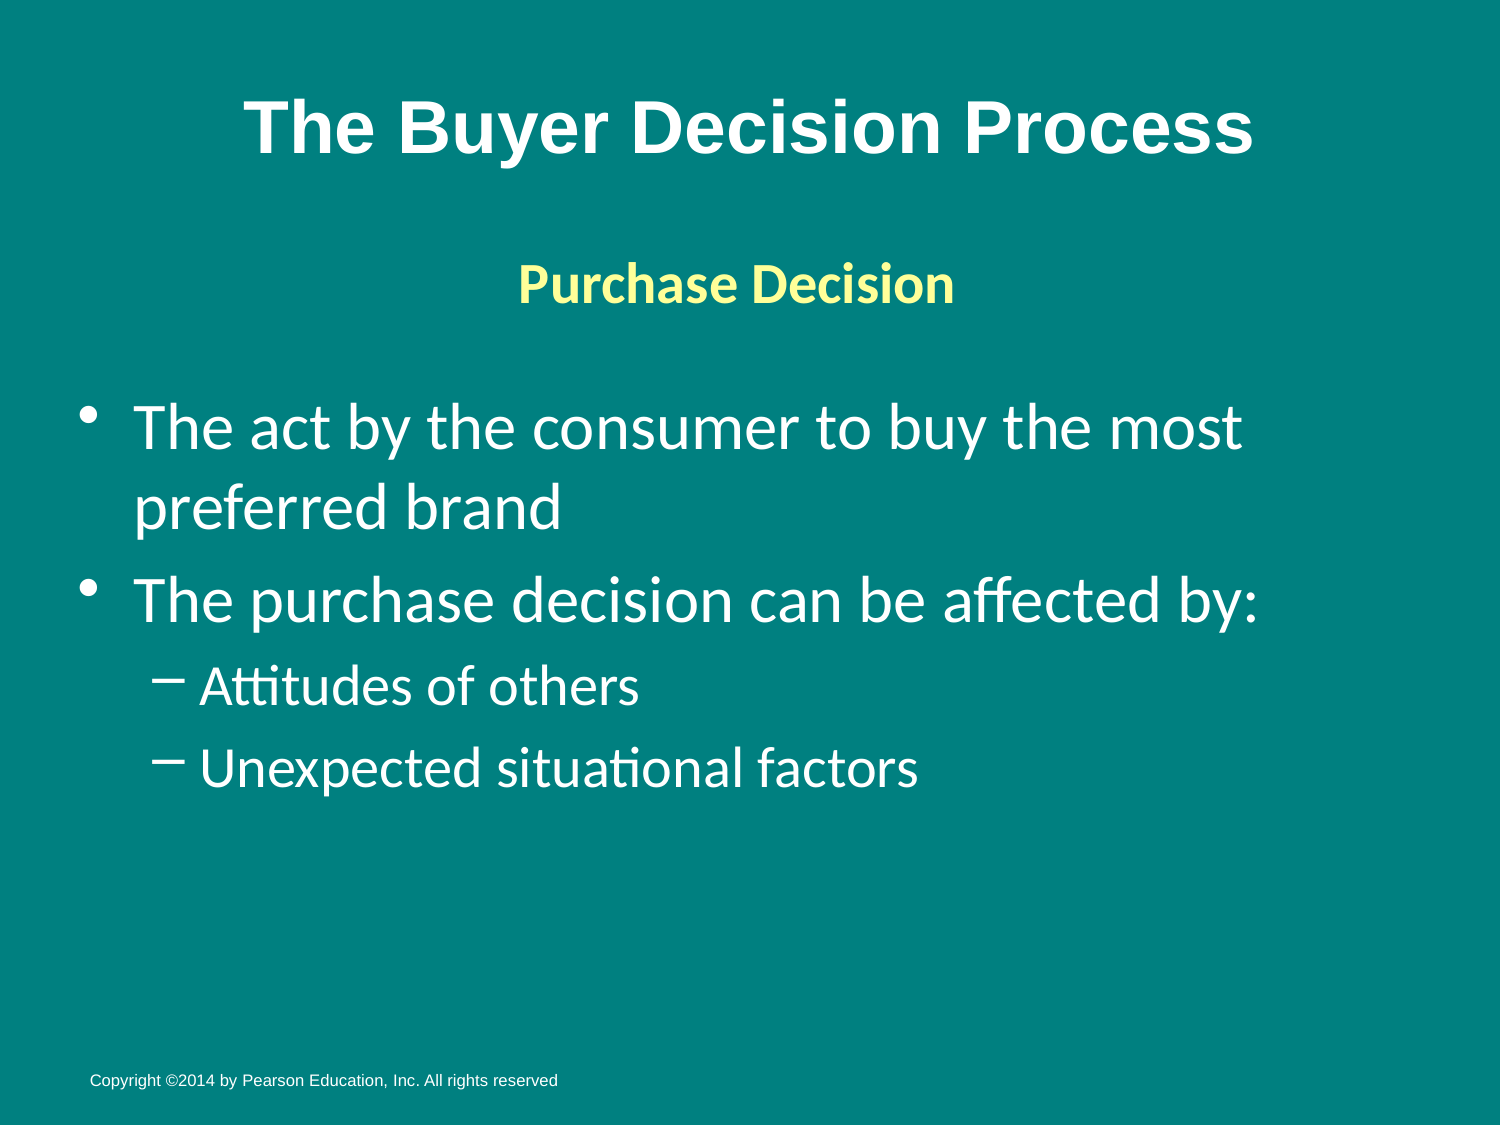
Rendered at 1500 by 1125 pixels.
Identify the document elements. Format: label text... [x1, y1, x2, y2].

text_box Copyright ©2014 by Pearson Education, Inc. All rights reserved [74, 1062, 825, 1098]
list The act by the consumer to buy the most preferred brand The purchase decision can be affected by: Attitudes of others Unexpected situational factors [62, 374, 1388, 1063]
list Purchase Decision [149, 237, 1326, 301]
title The Buyer Decision Process [112, 37, 1388, 226]
